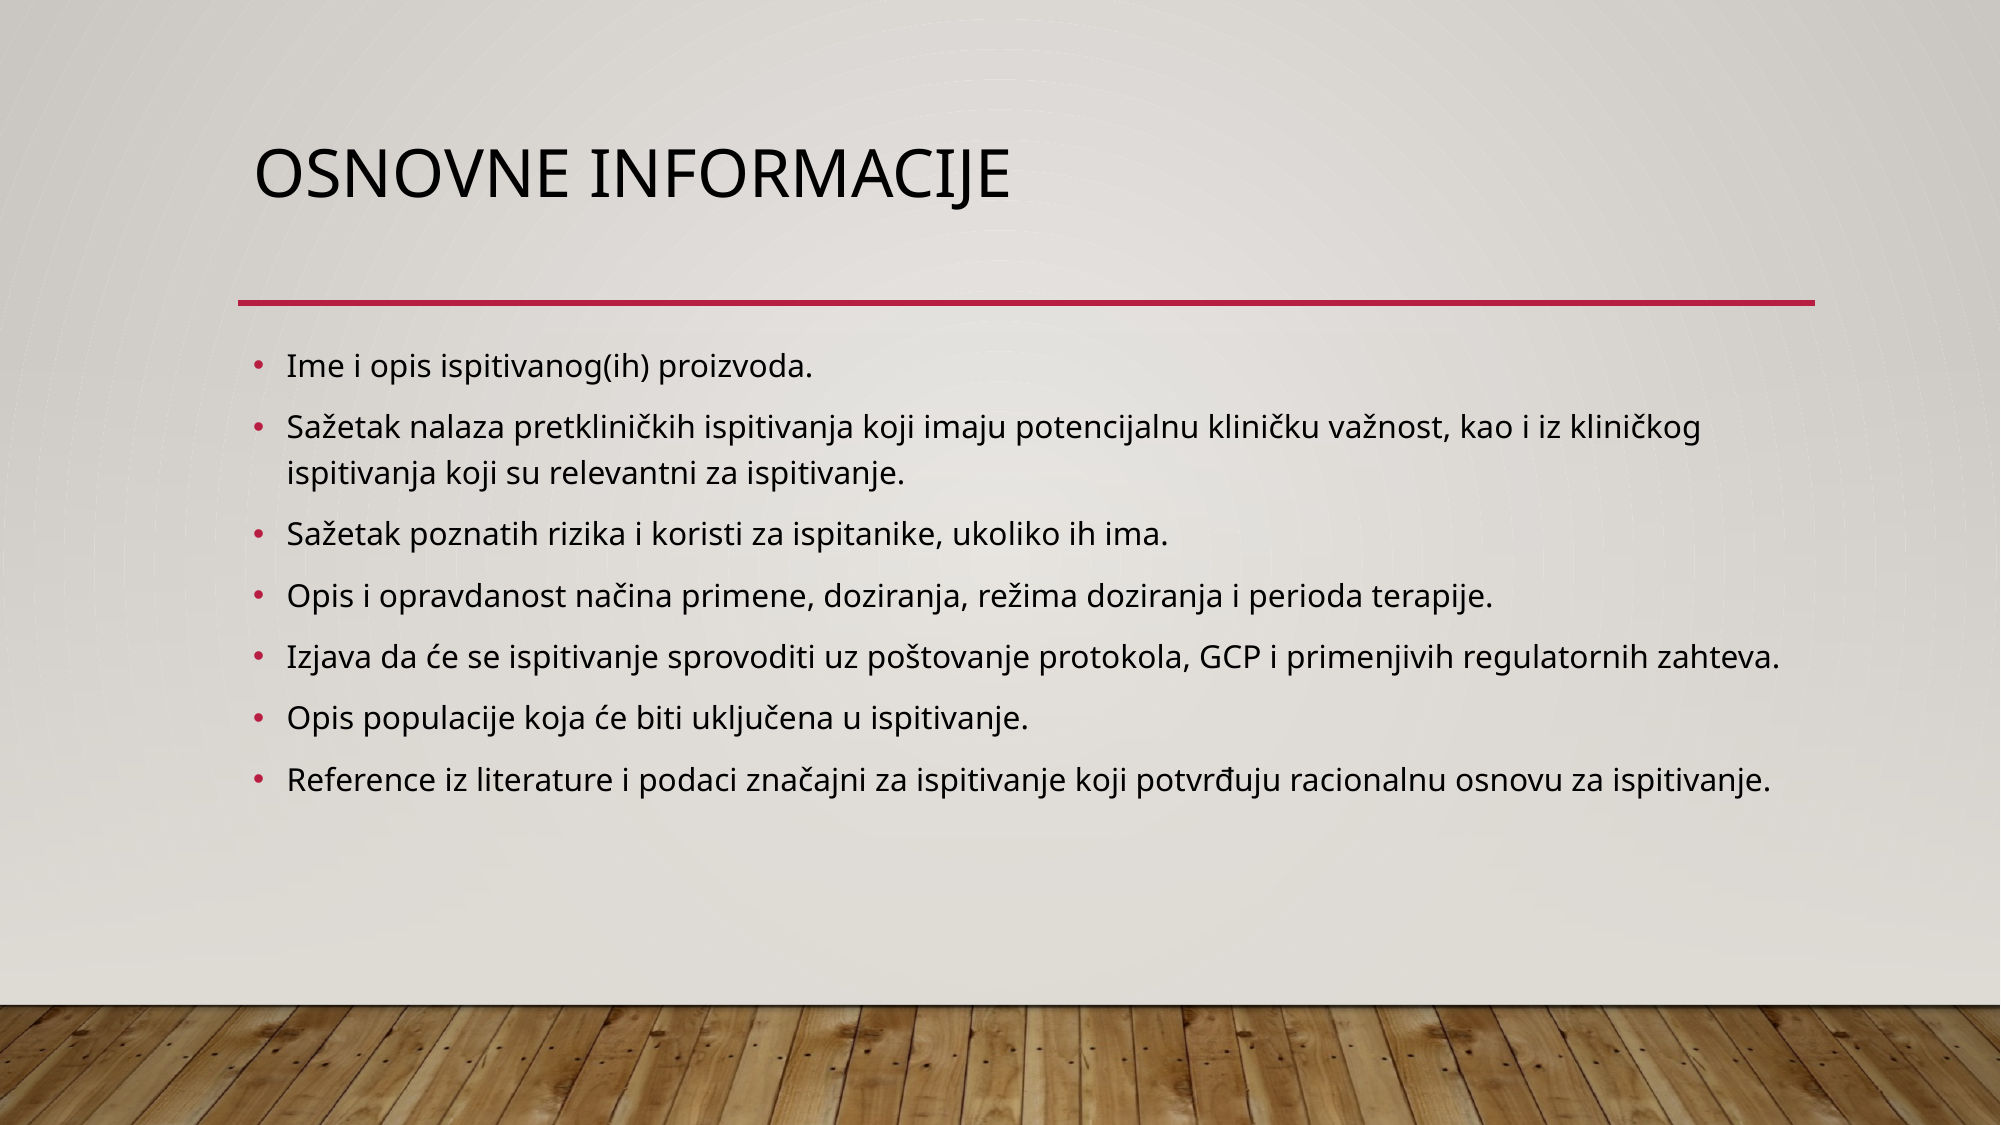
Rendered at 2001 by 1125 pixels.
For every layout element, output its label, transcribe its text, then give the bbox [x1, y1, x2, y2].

title Osnovne informacije [238, 131, 1814, 305]
picture [0, 1005, 2000, 1125]
list Ime i opis ispitivanog(ih) proizvoda. Sažetak nalaza pretkliničkih ispitivanja koji imaju potencijalnu kliničku važnost, kao i iz kliničkog ispitivanja koji su relevantni za ispitivanje. Sažetak poznatih rizika i koristi za ispitanike, ukoliko ih ima. Opis i opravdanost načina primene, doziranja, režima doziranja i perioda terapije. Izjava da će se ispitivanje sprovoditi uz poštovanje protokola, GCP i primenjivih regulatornih zahteva. Opis populacije koja će biti uključena u ispitivanje. Reference iz literature i podaci značajni za ispitivanje koji potvrđuju racionalnu osnovu za ispitivanje. [238, 330, 1814, 897]
